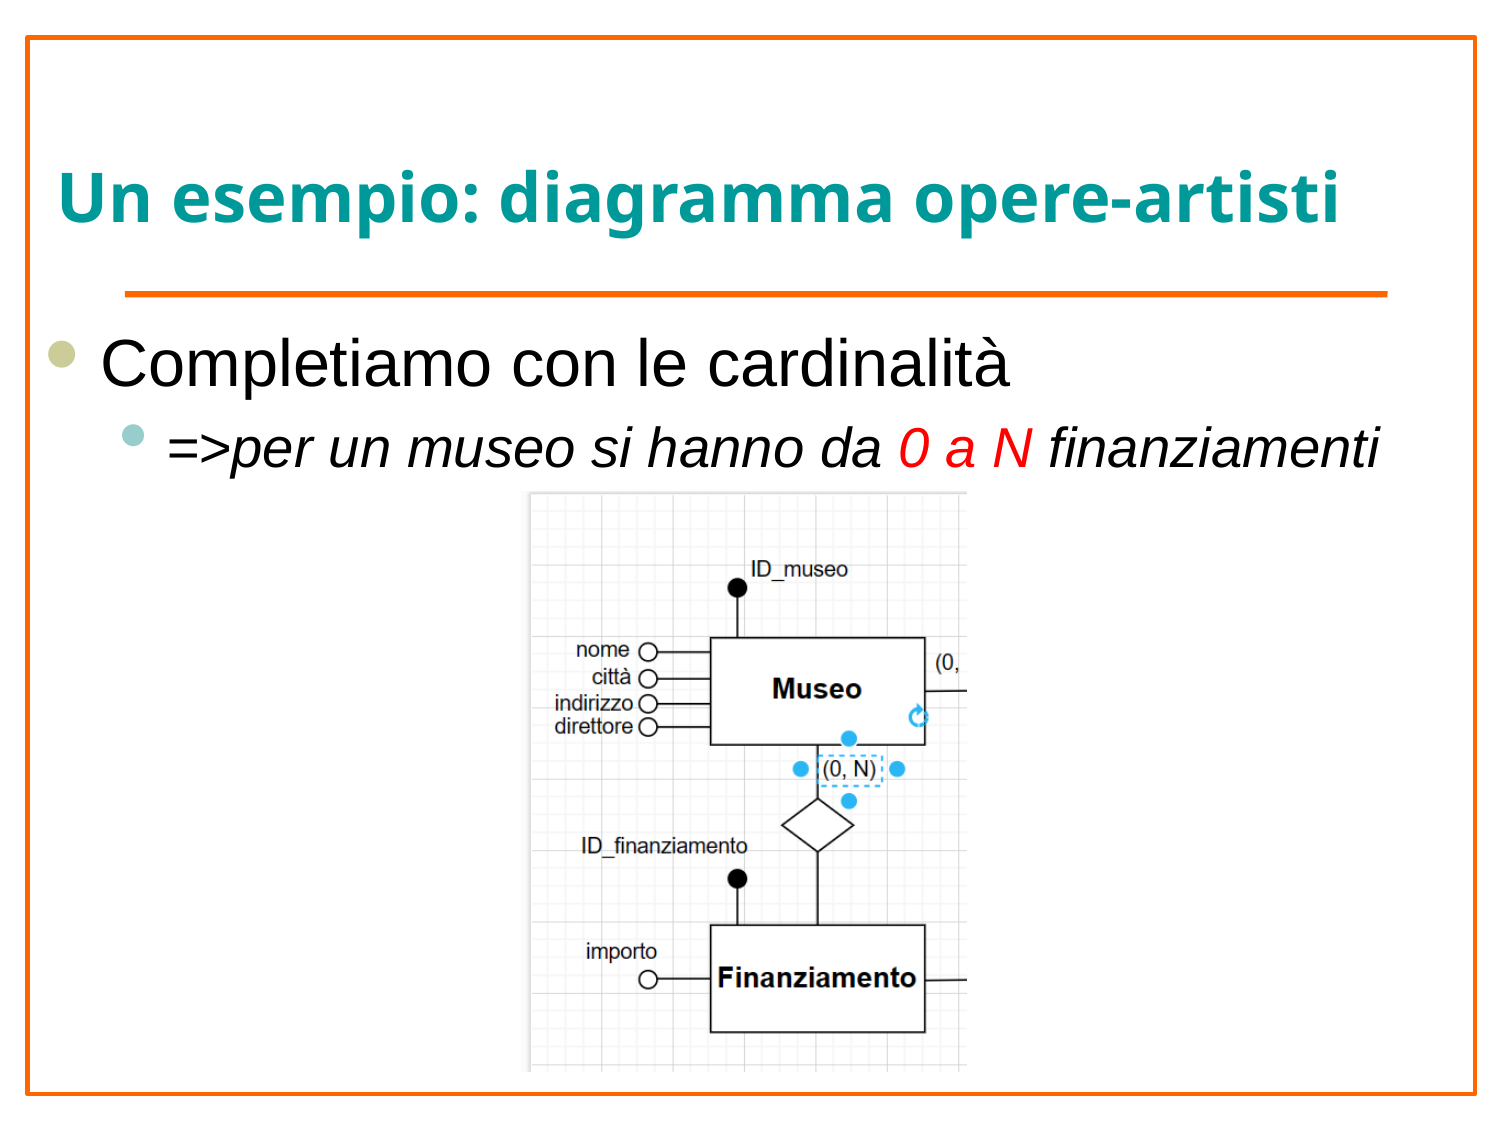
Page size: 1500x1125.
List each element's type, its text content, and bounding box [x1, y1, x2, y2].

list Completiamo con le cardinalità =>per un museo si hanno da 0 a N finanziamenti [29, 312, 1459, 1024]
title Un esempio: diagramma opere-artisti [41, 87, 1483, 244]
picture [521, 491, 967, 1073]
